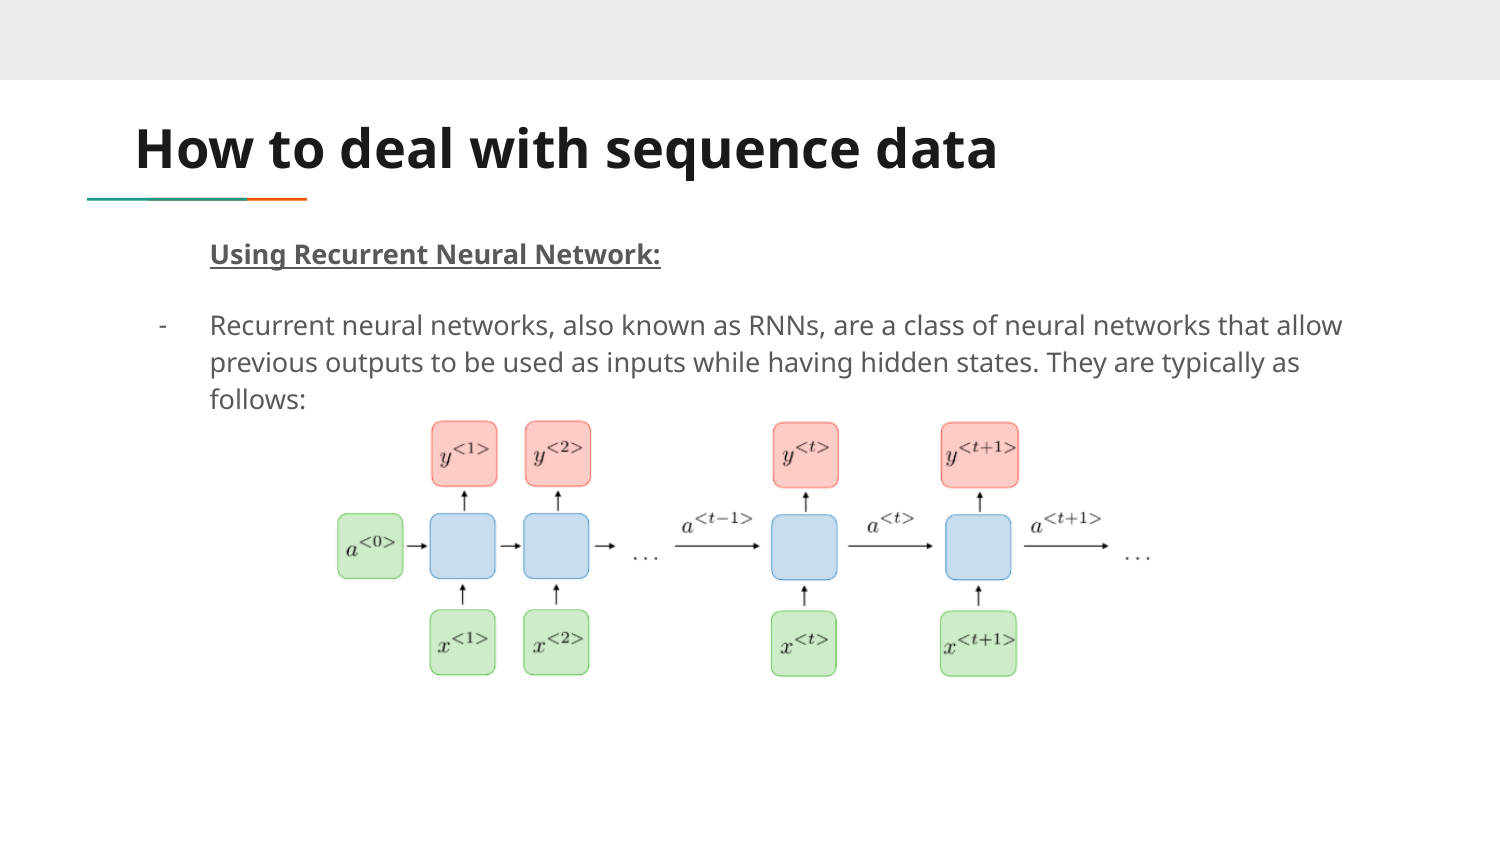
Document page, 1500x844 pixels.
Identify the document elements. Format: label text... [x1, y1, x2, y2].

title How to deal with sequence data [119, 99, 1381, 188]
list Using Recurrent Neural Network: Recurrent neural networks, also known as RNNs, are a class of neural networks that allow previous outputs to be used as inputs while having hidden states. They are typically as follows: [119, 217, 1381, 712]
picture [321, 401, 1180, 701]
